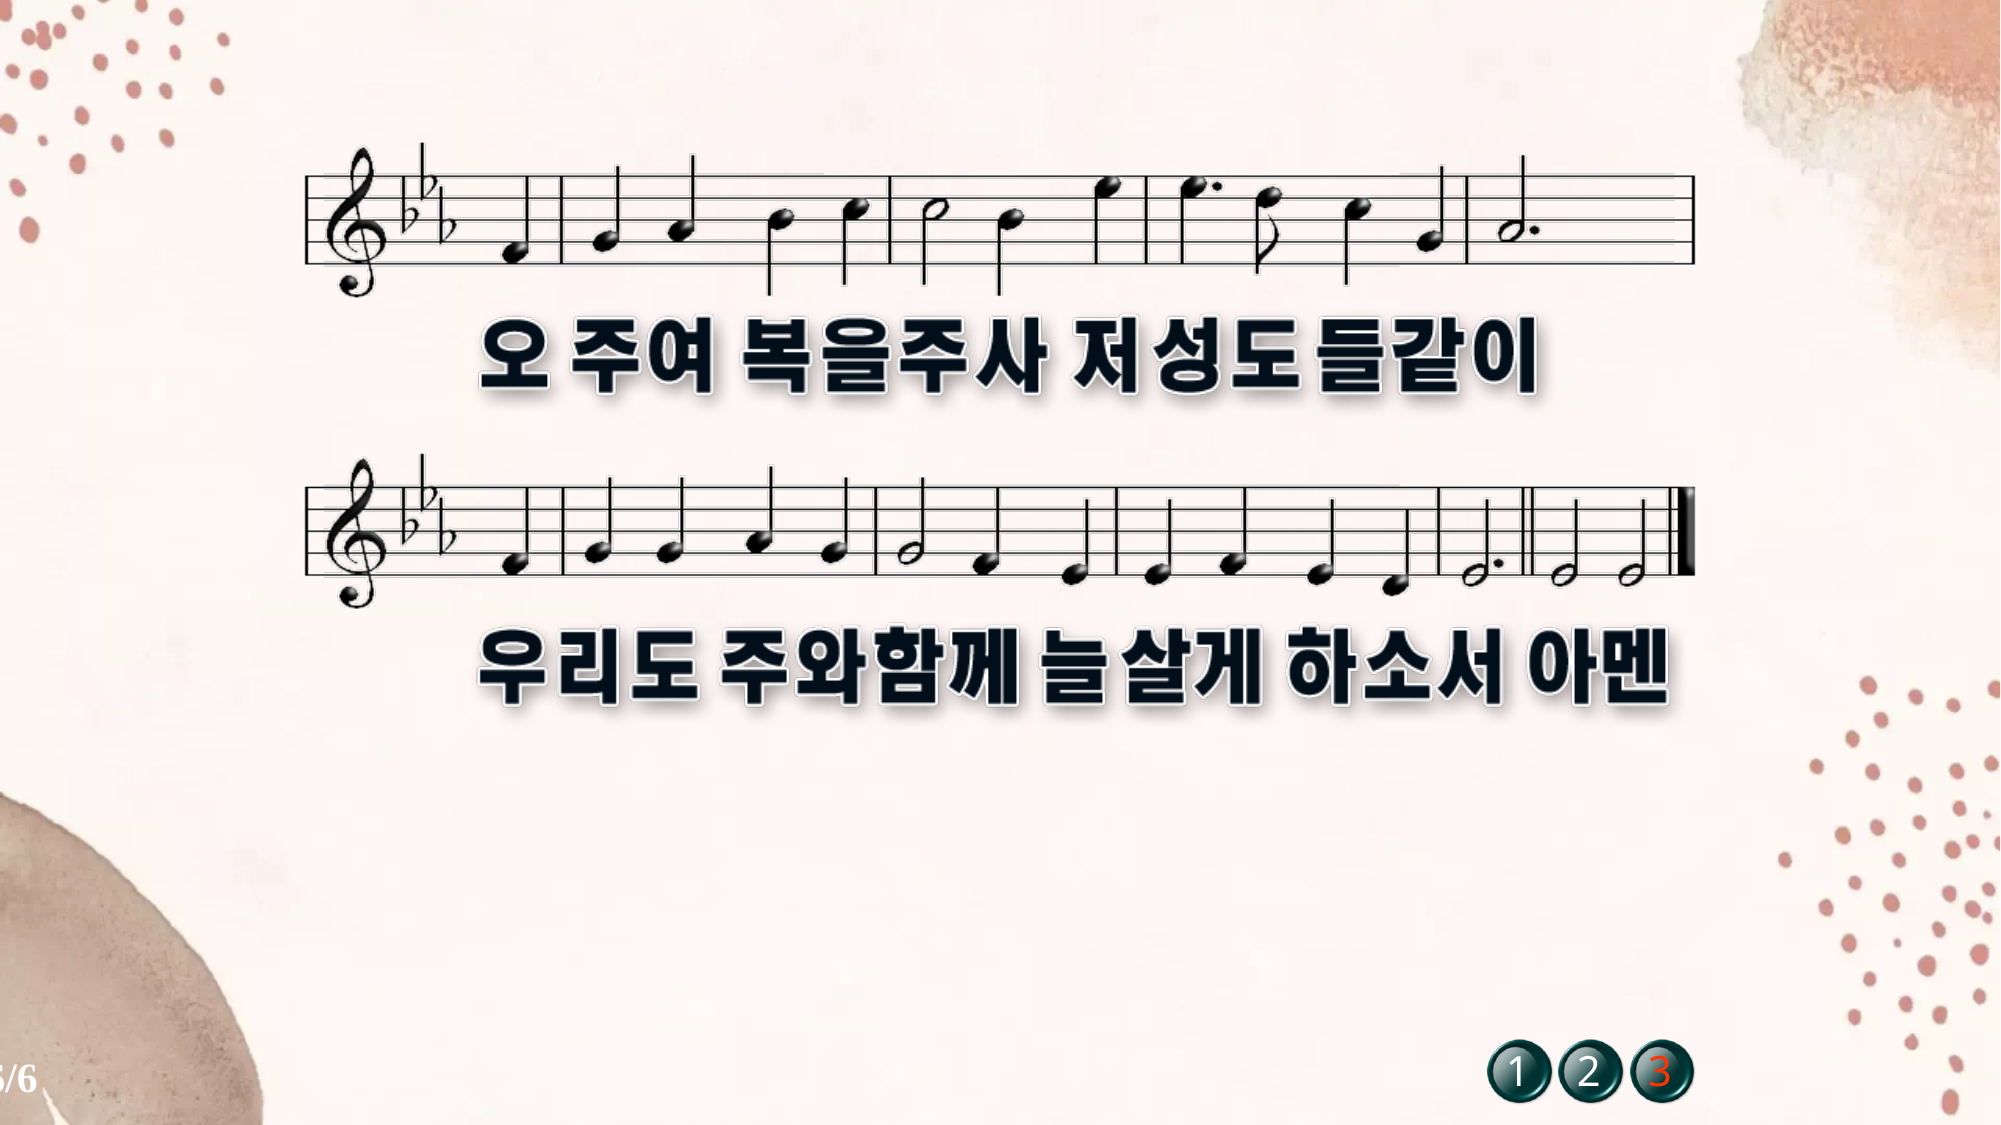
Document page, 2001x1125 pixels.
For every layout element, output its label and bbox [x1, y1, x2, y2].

text_box [1555, 1035, 1626, 1106]
text_box [1484, 1035, 1555, 1106]
text_box [1627, 1035, 1697, 1106]
picture [0, 0, 2001, 1125]
